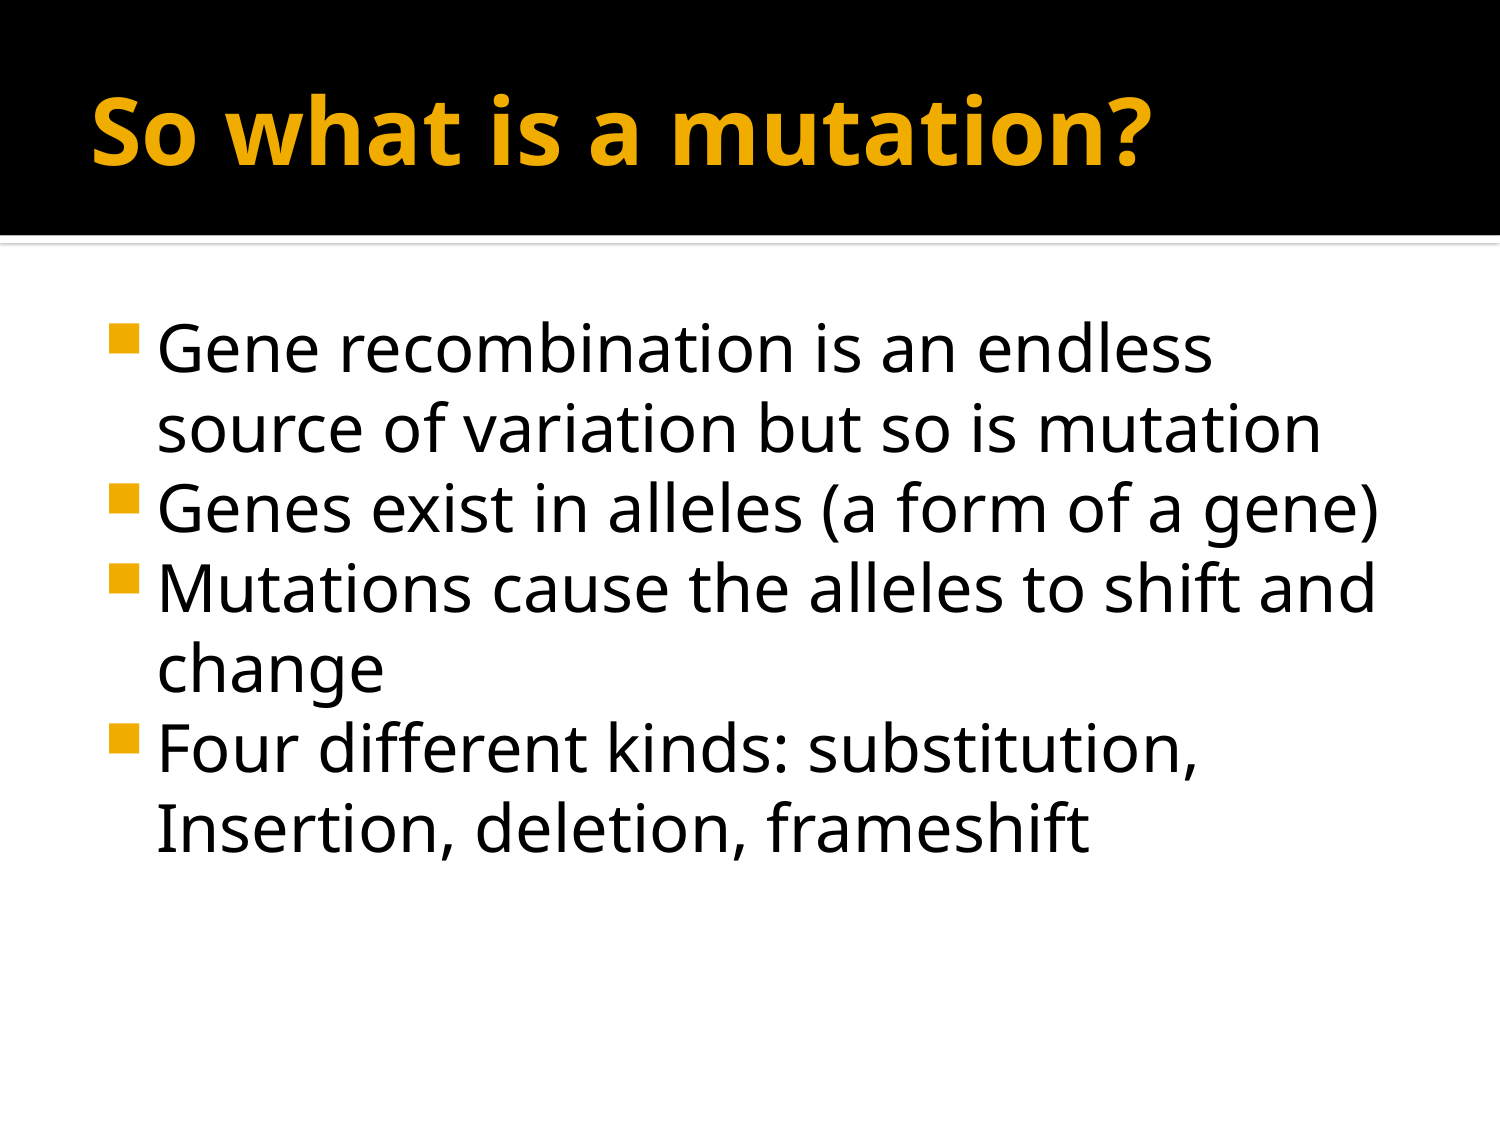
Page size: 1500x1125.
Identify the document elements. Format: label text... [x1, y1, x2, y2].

list Gene recombination is an endless source of variation but so is mutation Genes exist in alleles (a form of a gene) Mutations cause the alleles to shift and change Four different kinds: substitution, Insertion, deletion, frameshift [75, 291, 1425, 1050]
title So what is a mutation? [75, 25, 1425, 231]
